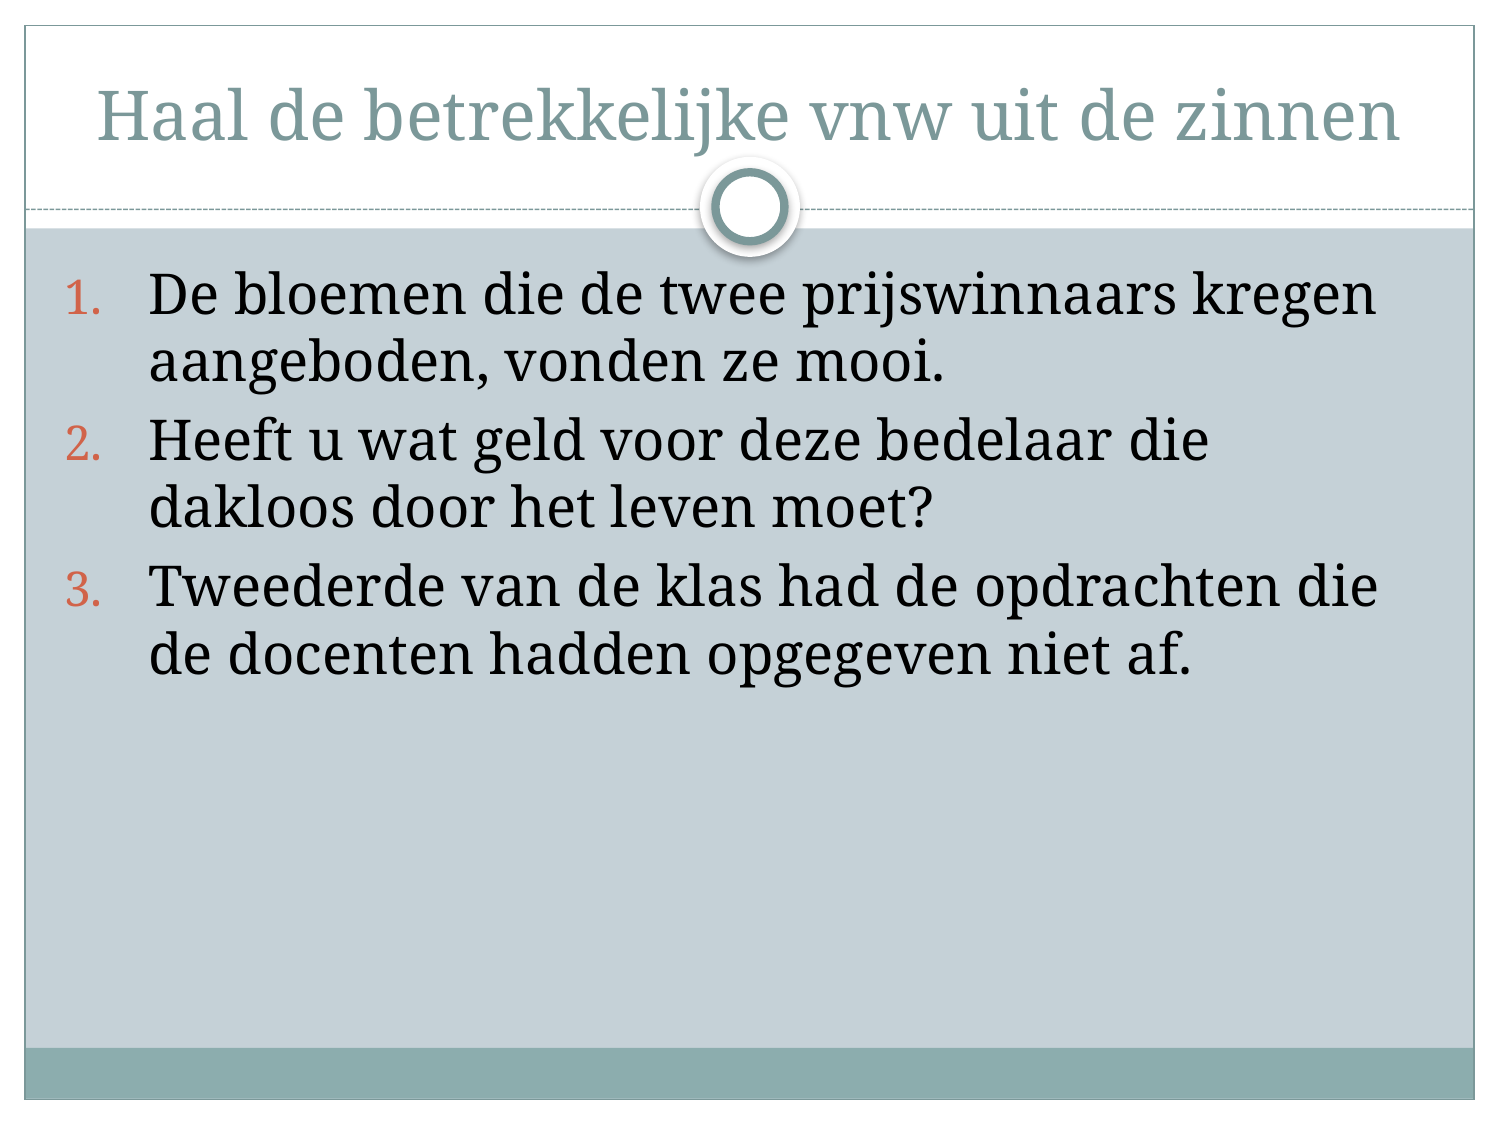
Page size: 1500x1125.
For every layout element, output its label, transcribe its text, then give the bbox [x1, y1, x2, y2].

list De bloemen die de twee prijswinnaars kregen aangeboden, vonden ze mooi. Heeft u wat geld voor deze bedelaar die dakloos door het leven moet? Tweederde van de klas had de opdrachten die de docenten hadden opgegeven niet af. [49, 250, 1445, 1001]
title Haal de betrekkelijke vnw uit de zinnen [49, 37, 1450, 162]
